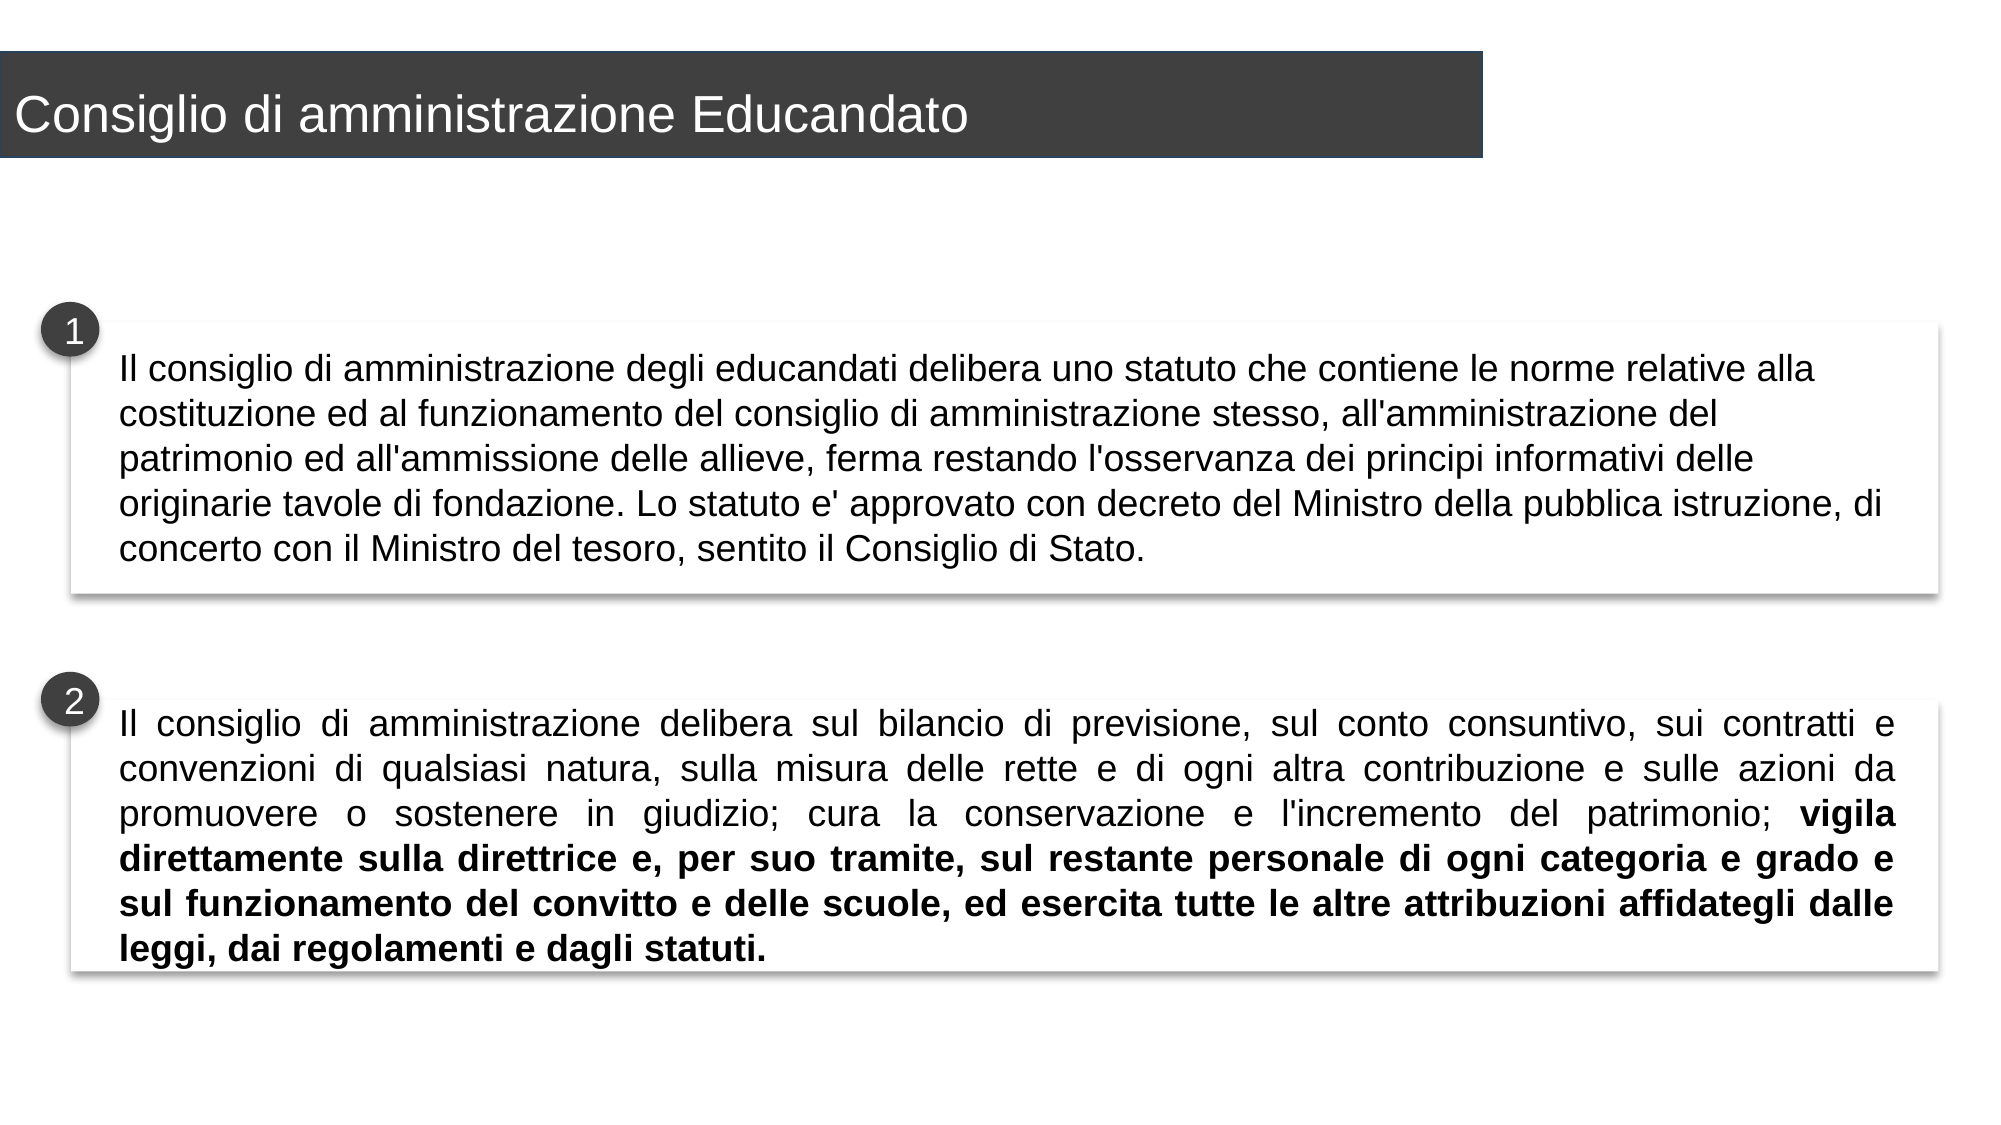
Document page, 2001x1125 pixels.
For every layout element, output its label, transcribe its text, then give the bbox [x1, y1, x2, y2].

text_box 2 [39, 670, 100, 728]
text_box 1 [39, 300, 100, 358]
text_box Consiglio di amministrazione Educandato [0, 79, 1483, 130]
text_box [0, 130, 1483, 158]
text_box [71, 691, 1939, 980]
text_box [71, 321, 1939, 594]
text_box [0, 51, 1483, 79]
